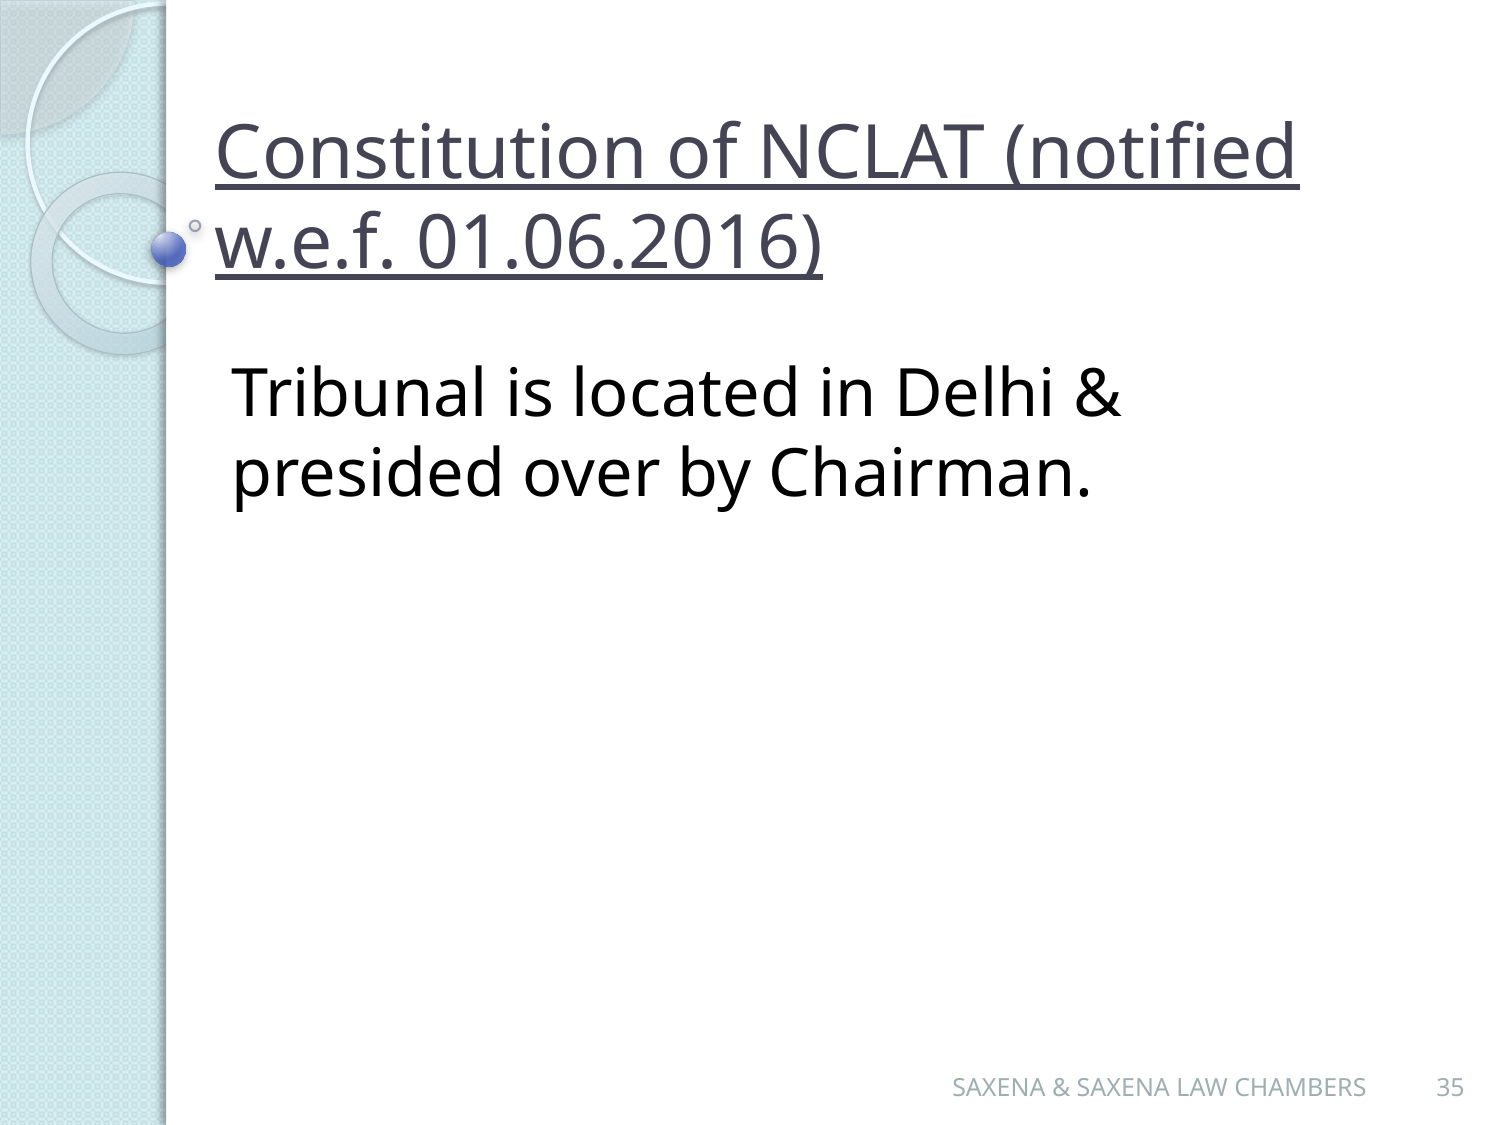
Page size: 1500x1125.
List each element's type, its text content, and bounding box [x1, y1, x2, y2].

slide_number 35 [1413, 1034, 1488, 1113]
title Constitution of NCLAT (notified w.e.f. 01.06.2016) [200, 50, 1450, 292]
subtitle Tribunal is located in Delhi & presided over by Chairman. [212, 350, 1388, 925]
footer SAXENA & SAXENA LAW CHAMBERS [937, 1034, 1413, 1113]
